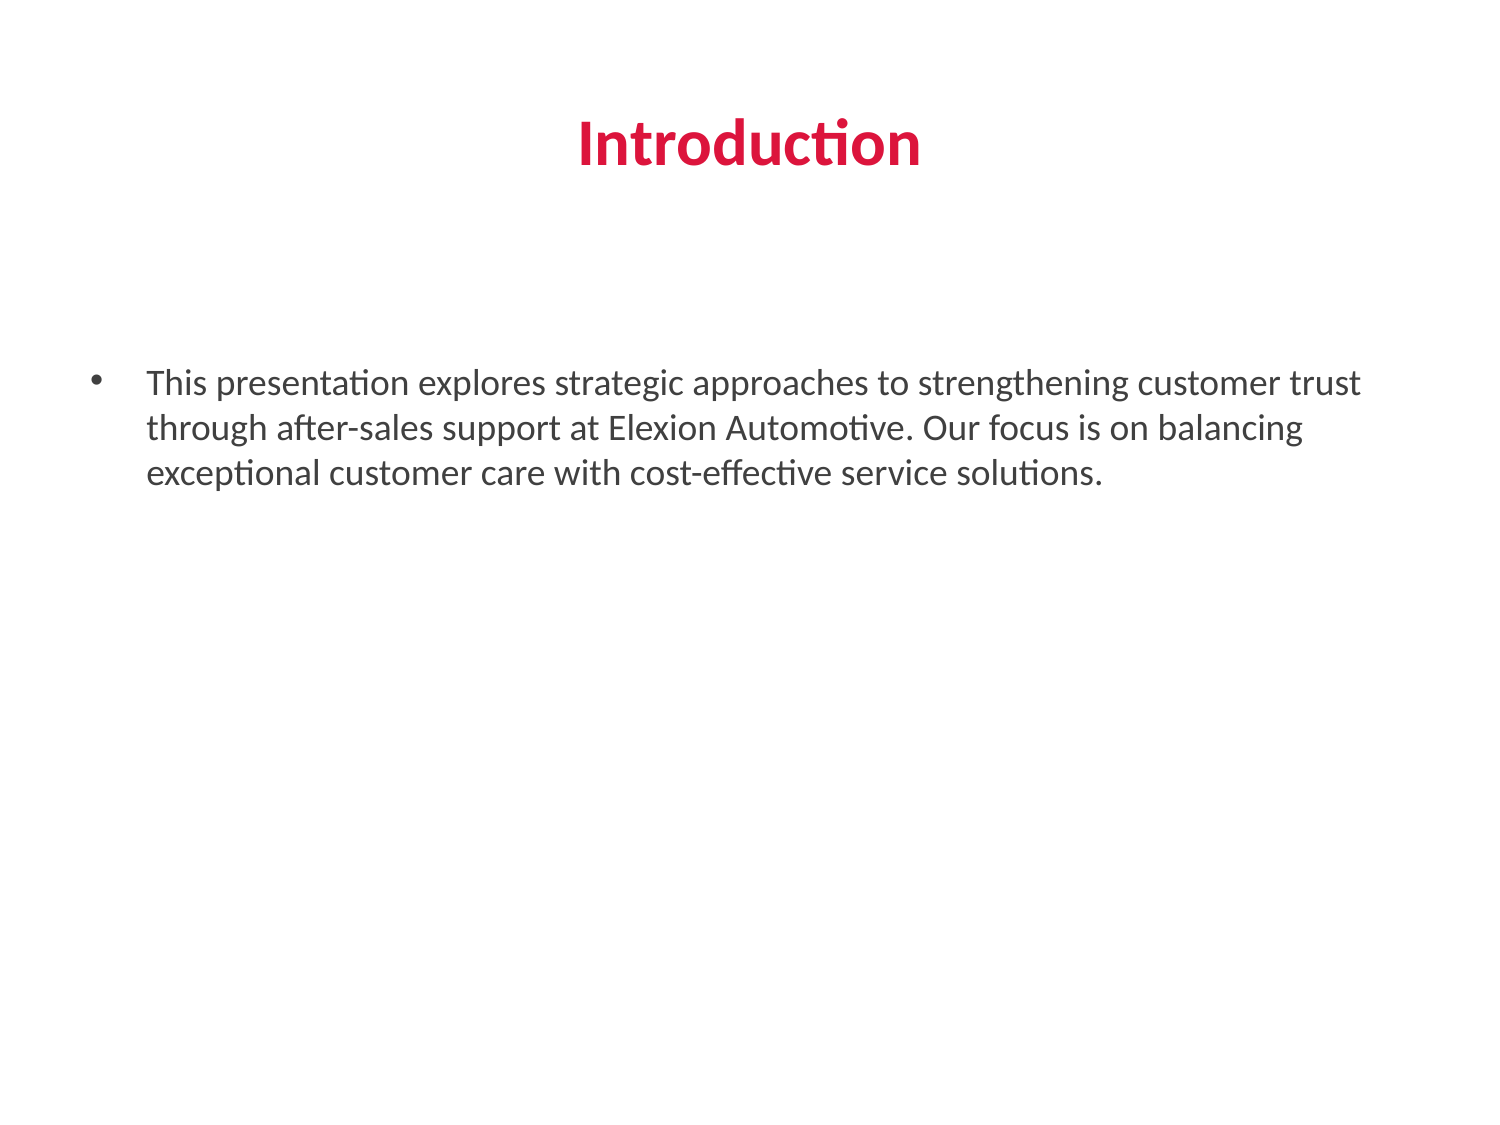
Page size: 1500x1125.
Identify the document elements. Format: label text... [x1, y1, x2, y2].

list This presentation explores strategic approaches to strengthening customer trust through after-sales support at Elexion Automotive. Our focus is on balancing exceptional customer care with cost-effective service solutions. [75, 262, 1425, 1005]
title Introduction [75, 45, 1425, 233]
